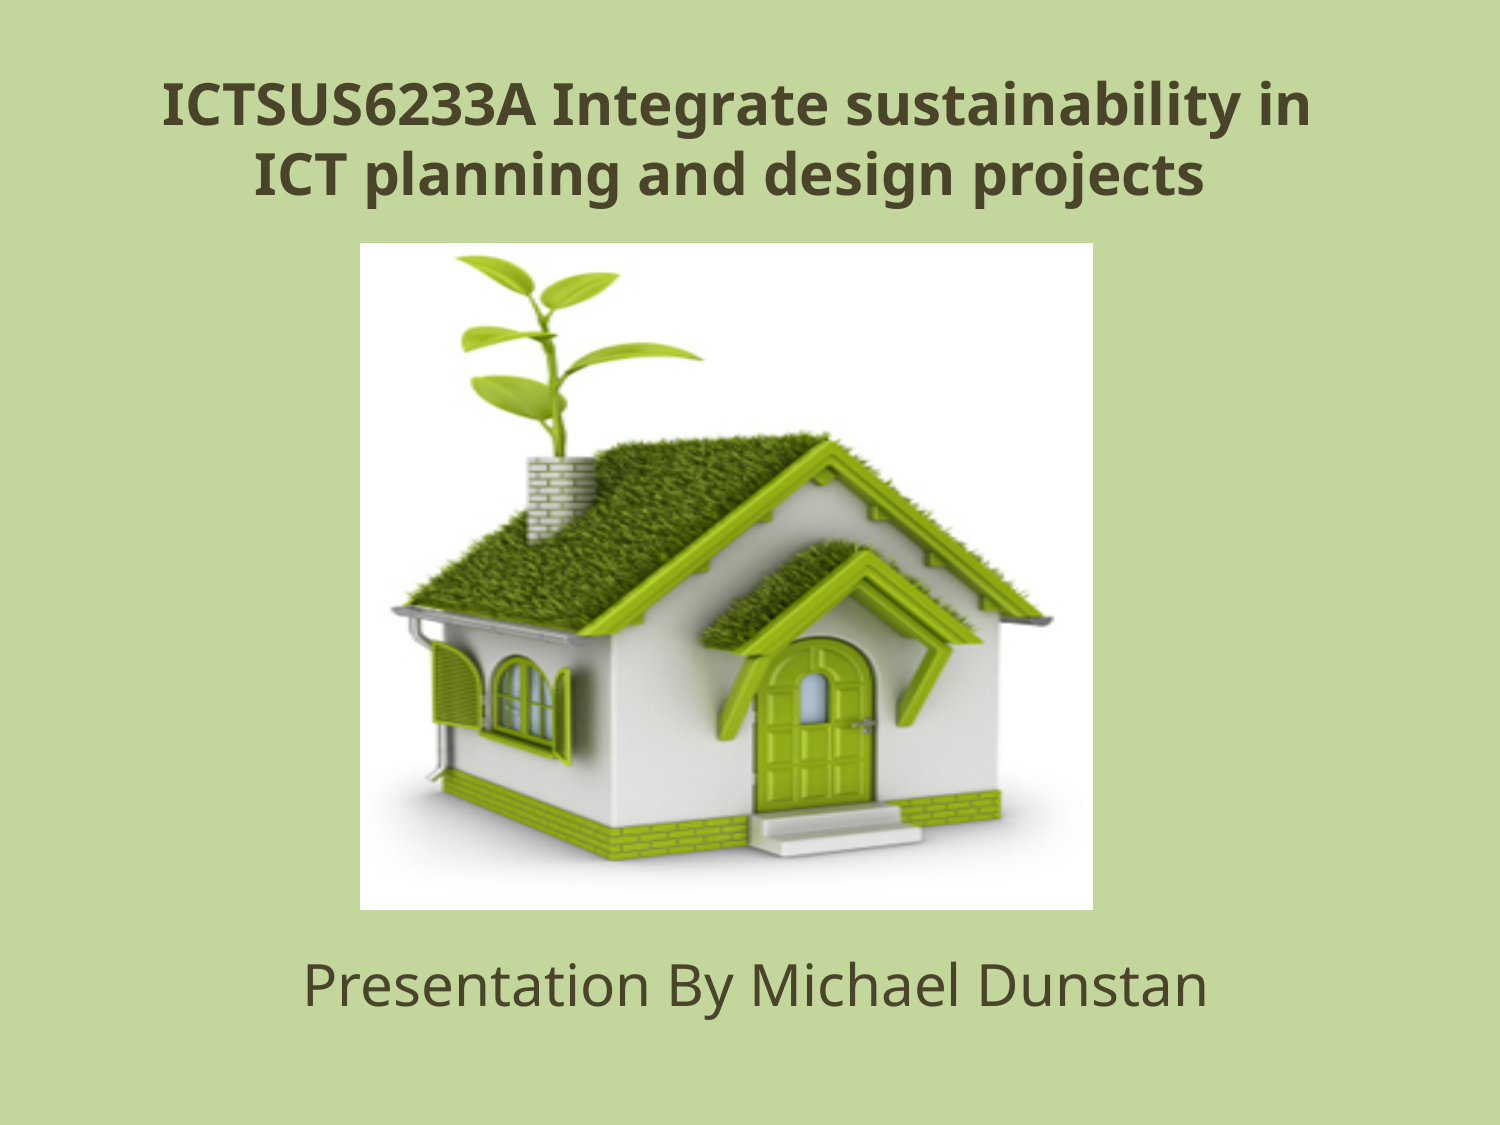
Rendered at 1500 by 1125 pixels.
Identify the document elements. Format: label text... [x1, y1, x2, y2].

subtitle Presentation By Michael Dunstan [159, 940, 1353, 1106]
title ICTSUS6233A Integrate sustainability in ICT planning and design projects [100, 30, 1376, 244]
picture [359, 243, 1093, 910]
